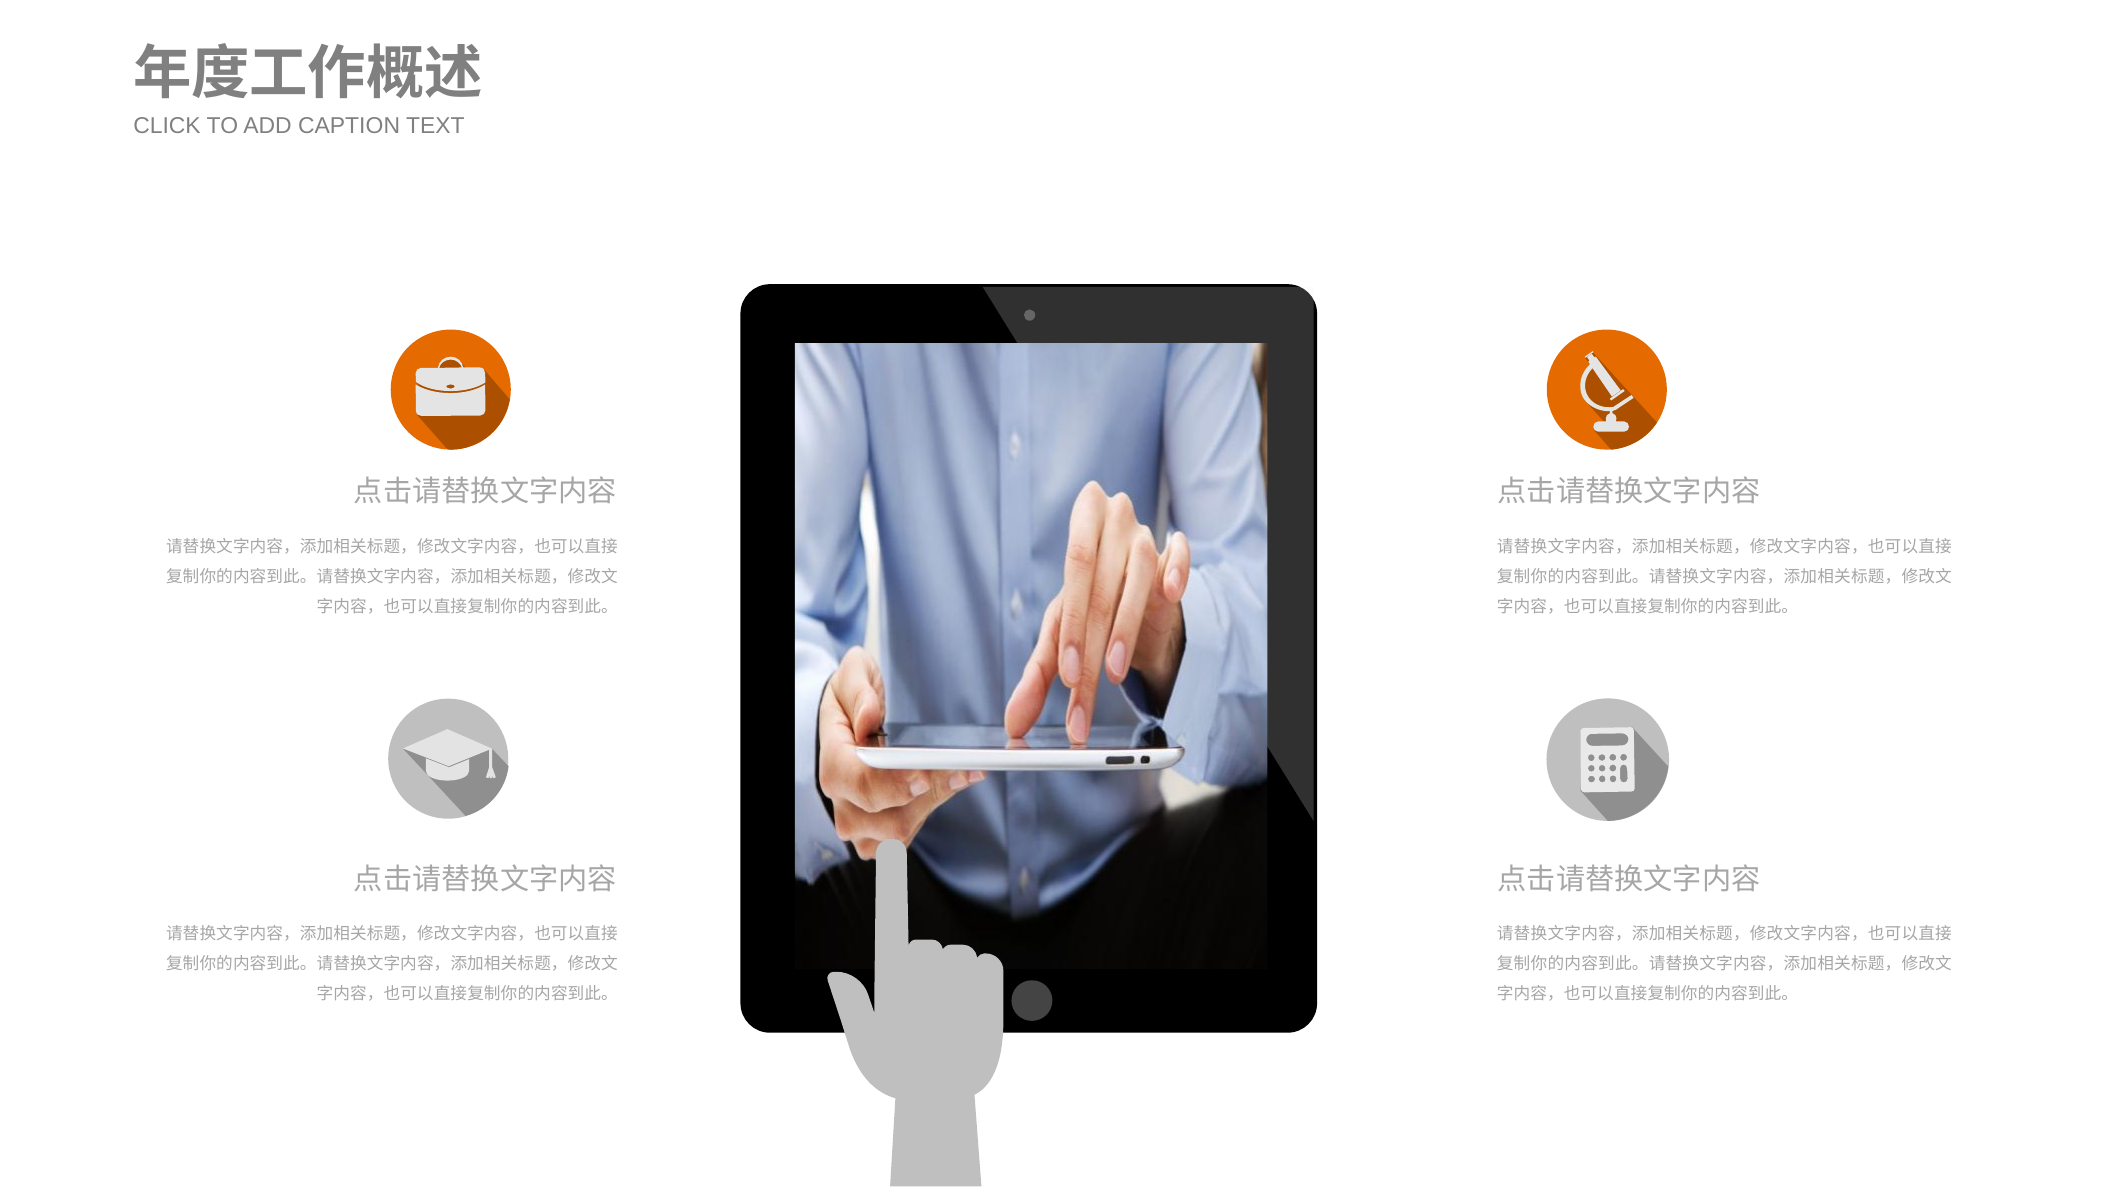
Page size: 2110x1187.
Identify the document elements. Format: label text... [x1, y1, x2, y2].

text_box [390, 329, 511, 450]
text_box 点击请替换文字内容 [353, 860, 618, 896]
text_box 请替换文字内容，添加相关标题，修改文字内容，也可以直接复制你的内容到此。请替换文字内容，添加相关标题，修改文字内容，也可以直接复制你的内容到此。 [156, 912, 619, 1003]
text_box 点击请替换文字内容 [1497, 860, 1762, 896]
text_box CLICK TO ADD CAPTION TEXT [133, 110, 513, 138]
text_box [388, 698, 509, 819]
text_box 请替换文字内容，添加相关标题，修改文字内容，也可以直接复制你的内容到此。请替换文字内容，添加相关标题，修改文字内容，也可以直接复制你的内容到此。 [1496, 912, 1953, 1003]
text_box 年度工作概述 [133, 35, 513, 106]
text_box 点击请替换文字内容 [353, 472, 618, 508]
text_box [827, 839, 1004, 1187]
text_box 点击请替换文字内容 [1497, 472, 1762, 508]
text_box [740, 284, 1318, 1033]
text_box 请替换文字内容，添加相关标题，修改文字内容，也可以直接复制你的内容到此。请替换文字内容，添加相关标题，修改文字内容，也可以直接复制你的内容到此。 [1496, 525, 1953, 616]
text_box 请替换文字内容，添加相关标题，修改文字内容，也可以直接复制你的内容到此。请替换文字内容，添加相关标题，修改文字内容，也可以直接复制你的内容到此。 [156, 525, 619, 616]
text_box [1546, 329, 1667, 450]
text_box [1546, 698, 1670, 821]
